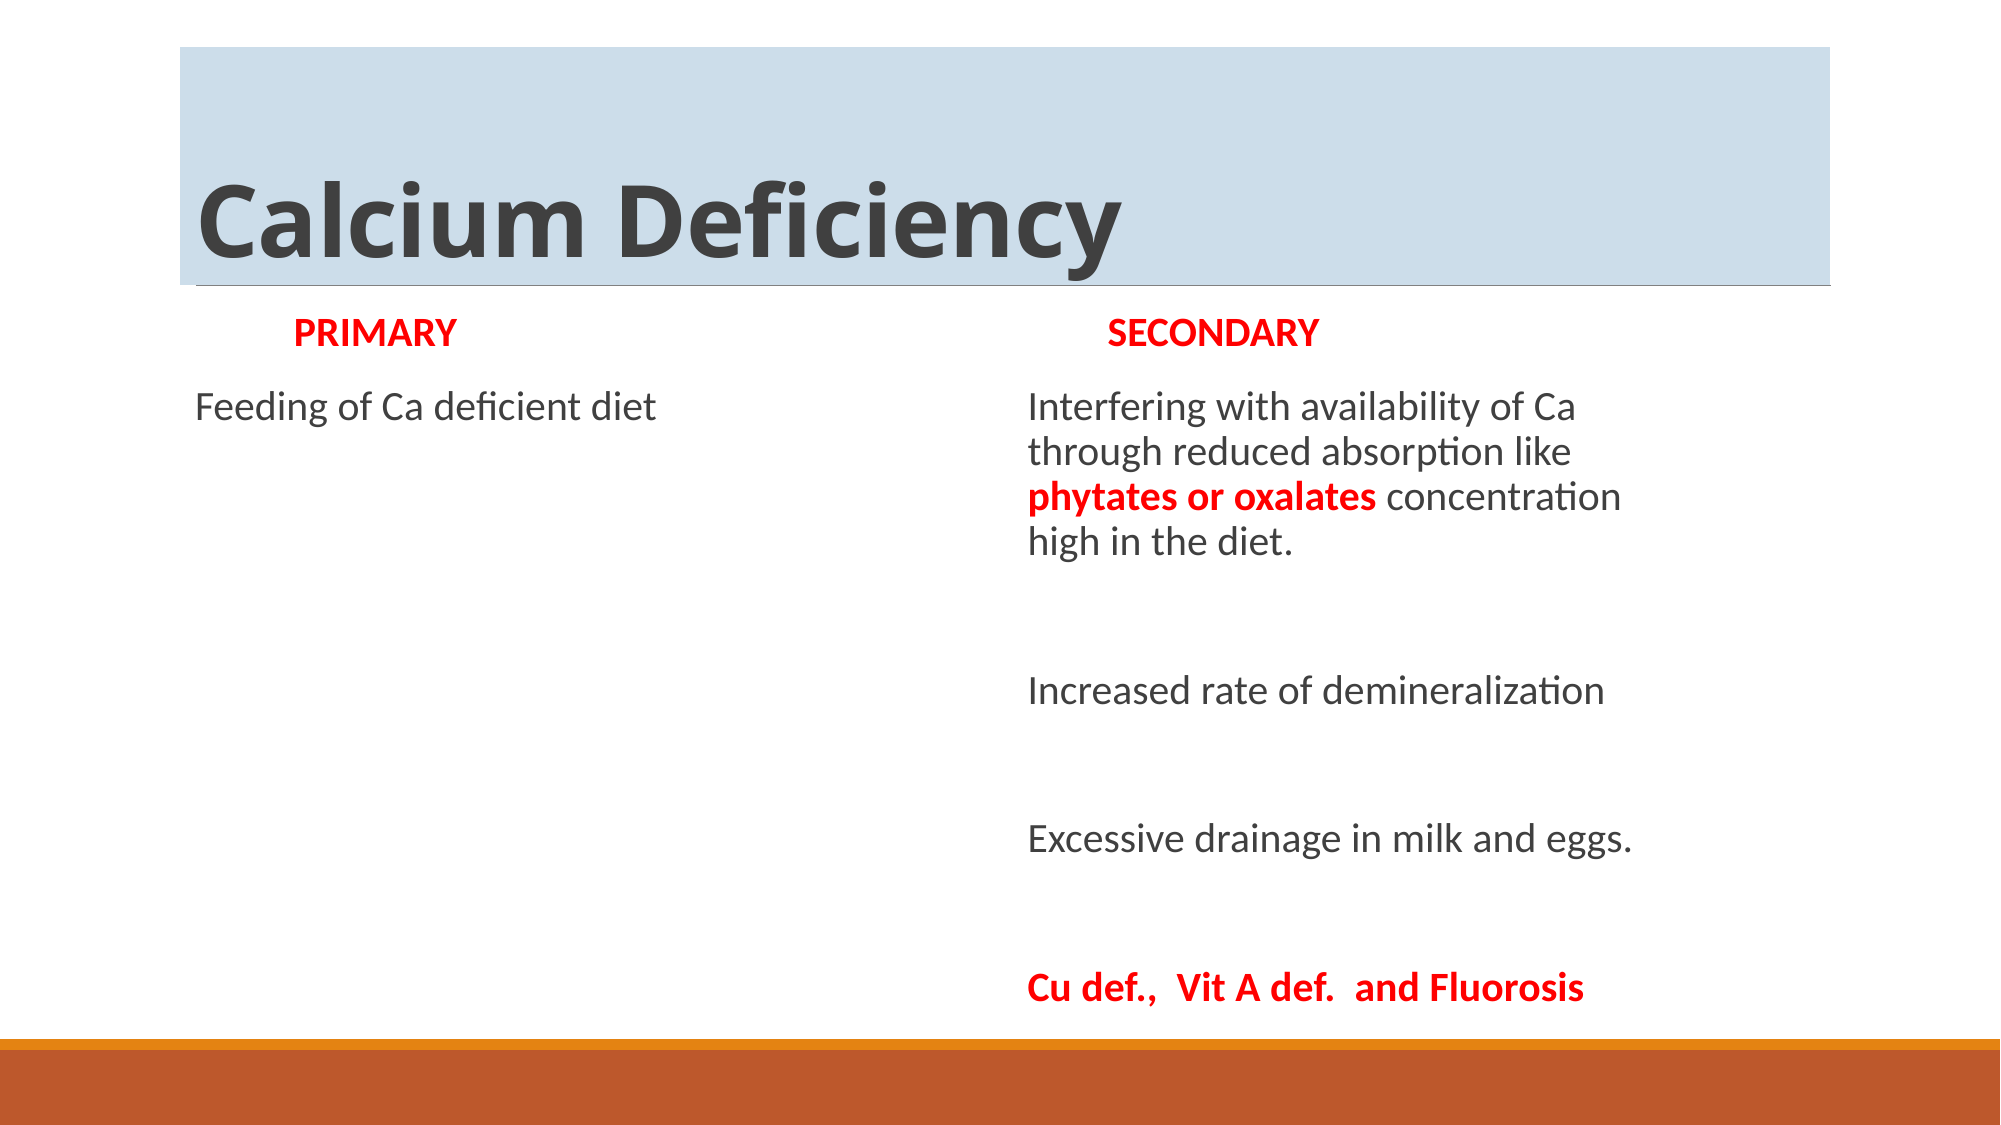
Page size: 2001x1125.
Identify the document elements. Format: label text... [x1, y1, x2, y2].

list SECONDARY Interfering with availability of Ca through reduced absorption like phytates or oxalates concentration high in the diet. Increased rate of demineralization Excessive drainage in milk and eggs. Cu def., Vit A def. and Fluorosis [1012, 302, 1675, 1088]
title Calcium Deficiency [180, 47, 1830, 285]
list PRIMARY Feeding of Ca deficient diet [180, 302, 990, 963]
